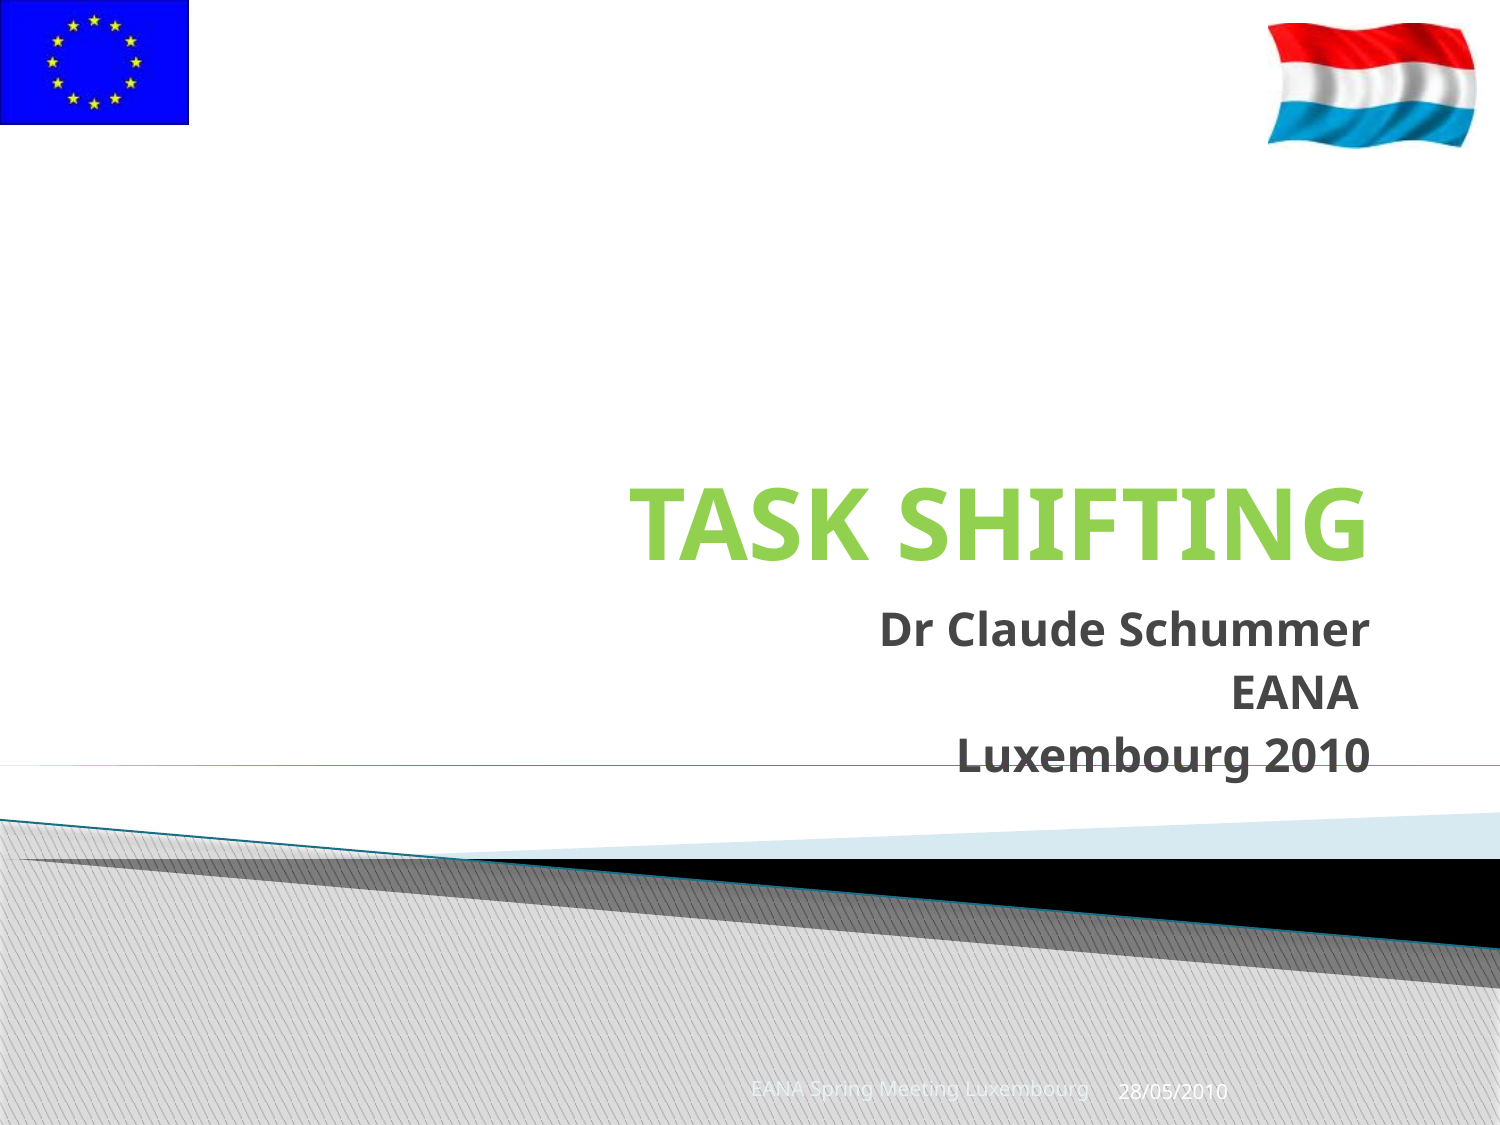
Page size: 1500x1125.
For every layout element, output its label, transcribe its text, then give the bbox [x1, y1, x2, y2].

picture [0, 0, 190, 126]
picture [5, 859, 1500, 989]
picture [1268, 23, 1477, 149]
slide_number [1105, 1051, 1419, 1112]
title TASK SHIFTING [112, 287, 1388, 588]
subtitle Dr Claude Schummer EANA Luxembourg 2010 [112, 592, 1388, 790]
footer EANA Spring Meeting Luxembourg [718, 1051, 1105, 1112]
